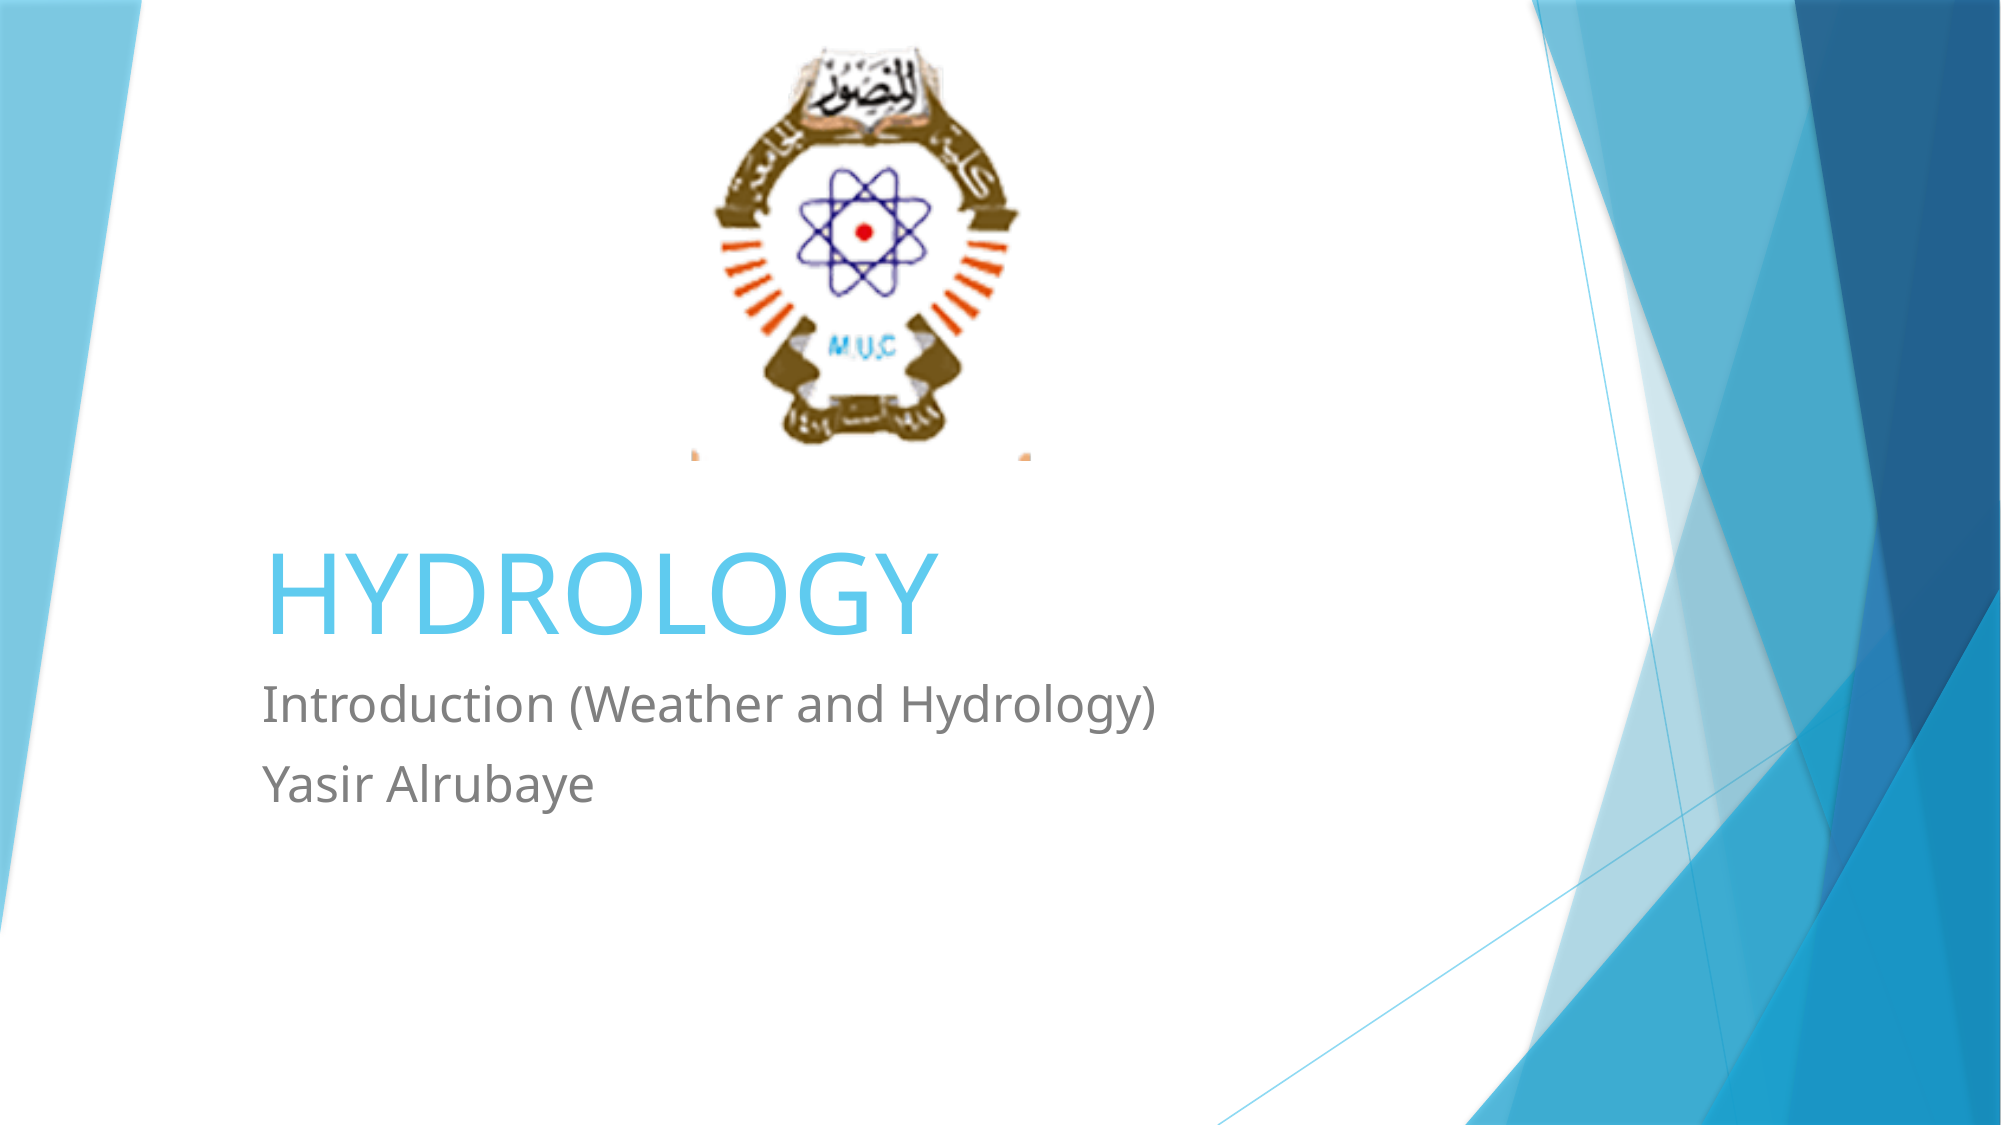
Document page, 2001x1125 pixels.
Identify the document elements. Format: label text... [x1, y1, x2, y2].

picture [650, 32, 1077, 461]
subtitle Introduction (Weather and Hydrology) Yasir Alrubaye [247, 664, 1522, 845]
title HYDROLOGY [247, 394, 1522, 664]
